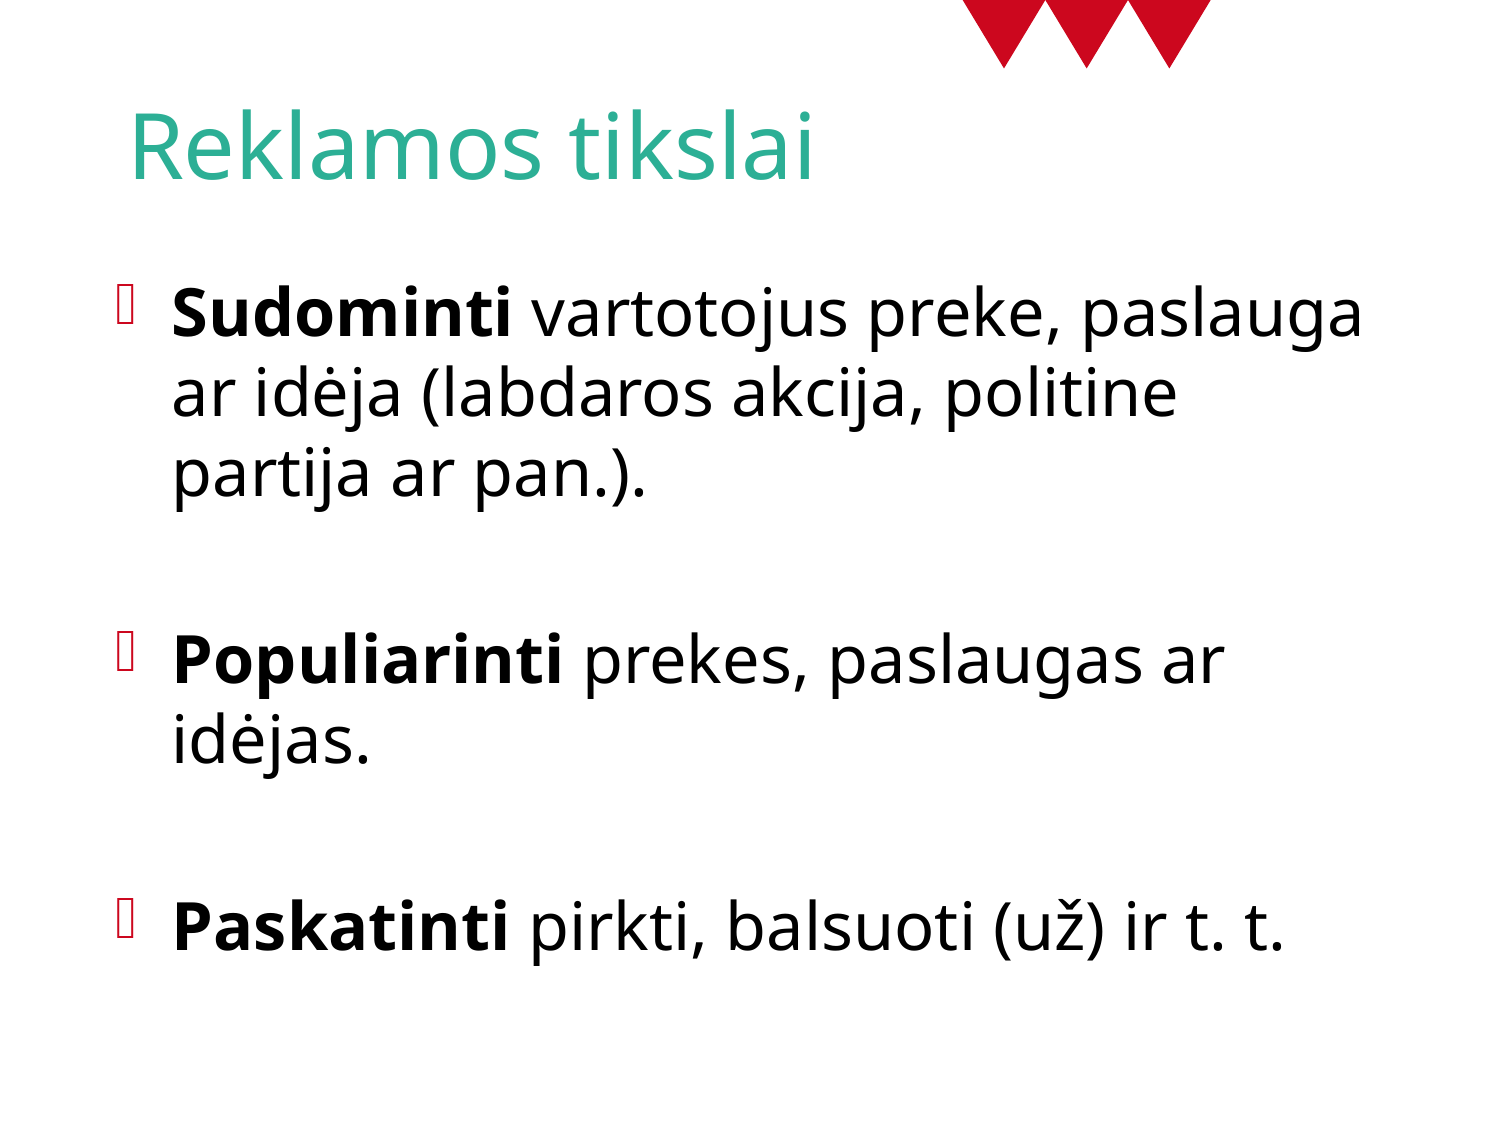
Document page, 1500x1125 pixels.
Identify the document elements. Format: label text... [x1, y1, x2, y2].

title Reklamos tikslai [112, 66, 1388, 220]
list Sudominti vartotojus preke, paslauga ar idėja (labdaros akcija, politine partija ar pan.). Populiarinti prekes, paslaugas ar idėjas. Paskatinti pirkti, balsuoti (už) ir t. t. [100, 262, 1400, 1012]
